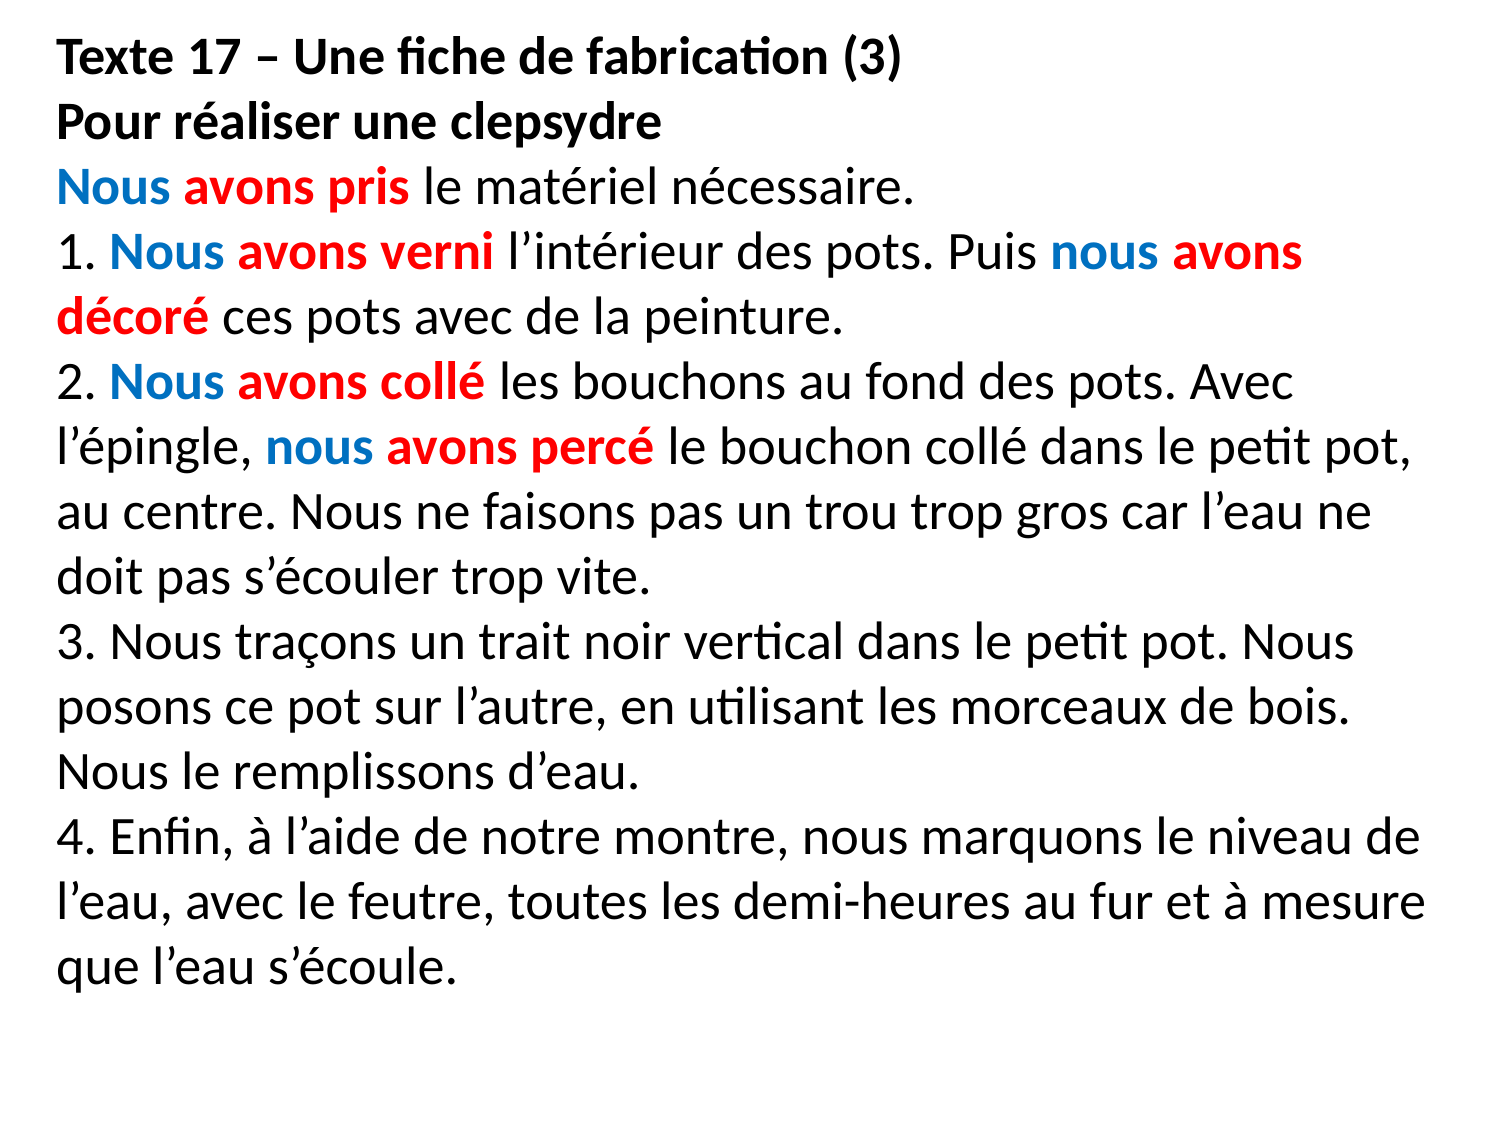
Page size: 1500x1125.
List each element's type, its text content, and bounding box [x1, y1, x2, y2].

text_box Texte 17 – Une fiche de fabrication (3) Pour réaliser une clepsydre Nous avons pris le matériel nécessaire. 1. Nous avons verni l’intérieur des pots. Puis nous avons décoré ces pots avec de la peinture. 2. Nous avons collé les bouchons au fond des pots. Avec l’épingle, nous avons percé le bouchon collé dans le petit pot, au centre. Nous ne faisons pas un trou trop gros car l’eau ne doit pas s’écouler trop vite. 3. Nous traçons un trait noir vertical dans le petit pot. Nous posons ce pot sur l’autre, en utilisant les morceaux de bois. Nous le remplissons d’eau. 4. Enfin, à l’aide de notre montre, nous marquons le niveau de l’eau, avec le feutre, toutes les demi-heures au fur et à mesure que l’eau s’écoule. [41, 13, 1471, 1003]
